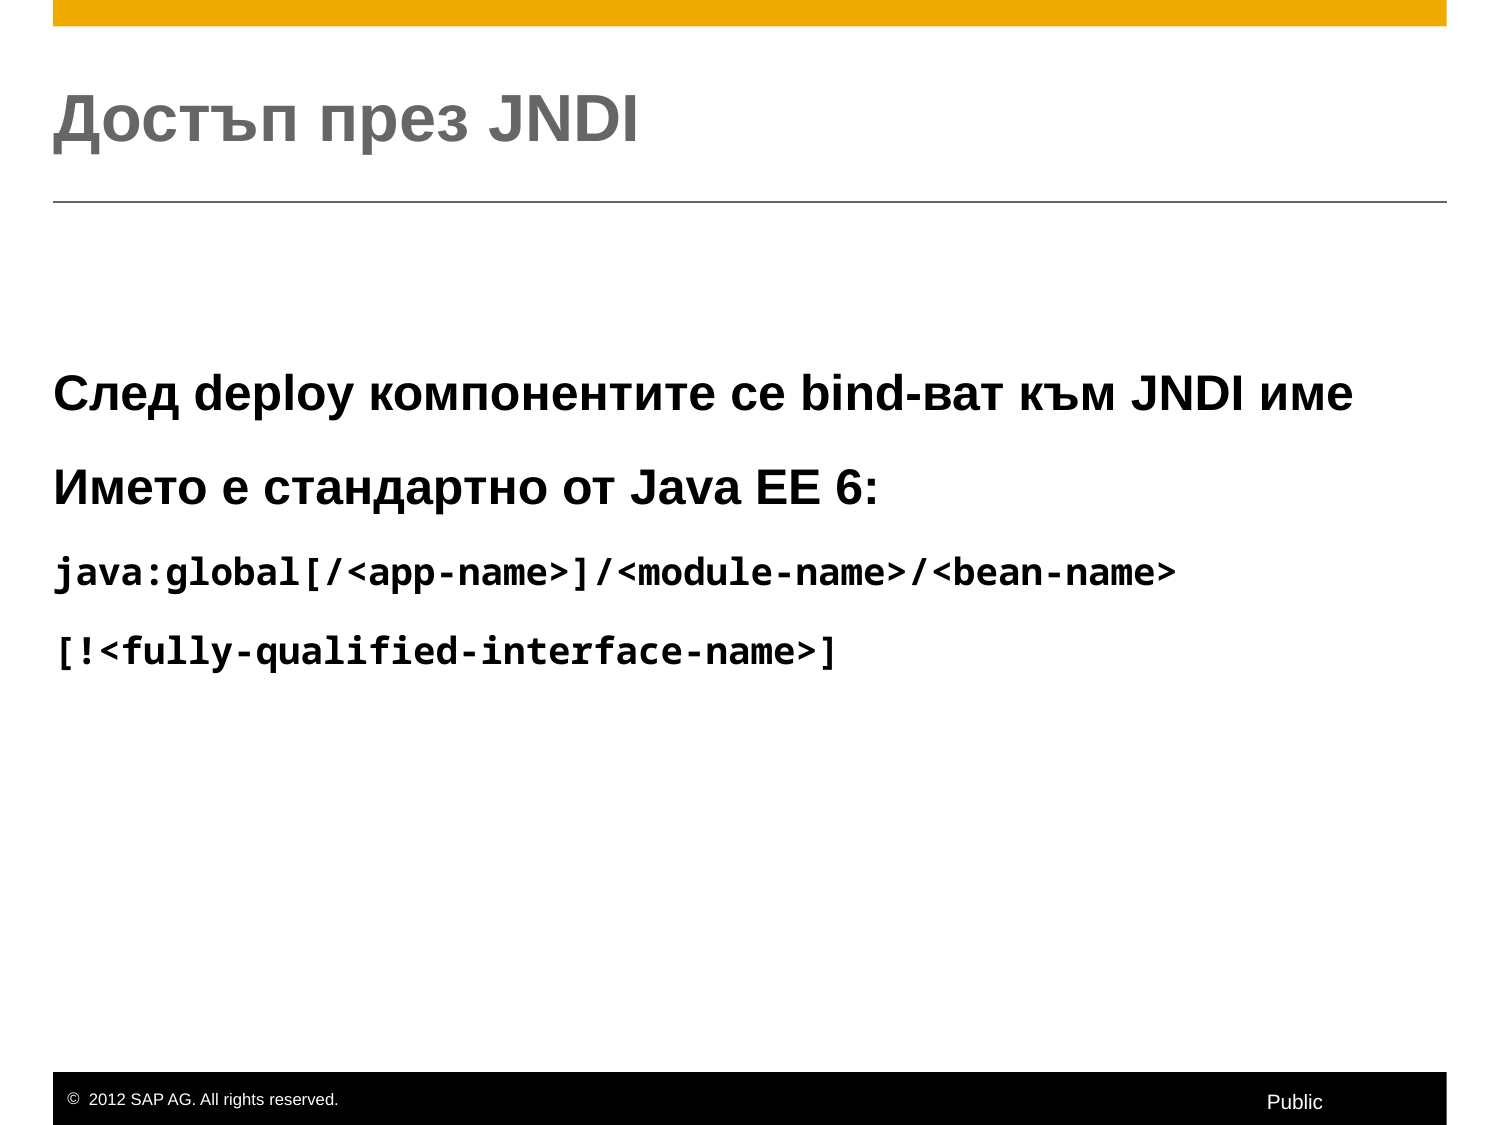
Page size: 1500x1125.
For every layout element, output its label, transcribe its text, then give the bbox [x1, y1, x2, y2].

title Достъп през JNDI [53, 53, 1447, 178]
list След deploy компонентите се bind-ват към JNDI име Името е стандартно от Java EE 6: java:global[/<app-name>]/<module-name>/<bean-name> [!<fully-qualified-interface-name>] [53, 360, 1447, 899]
